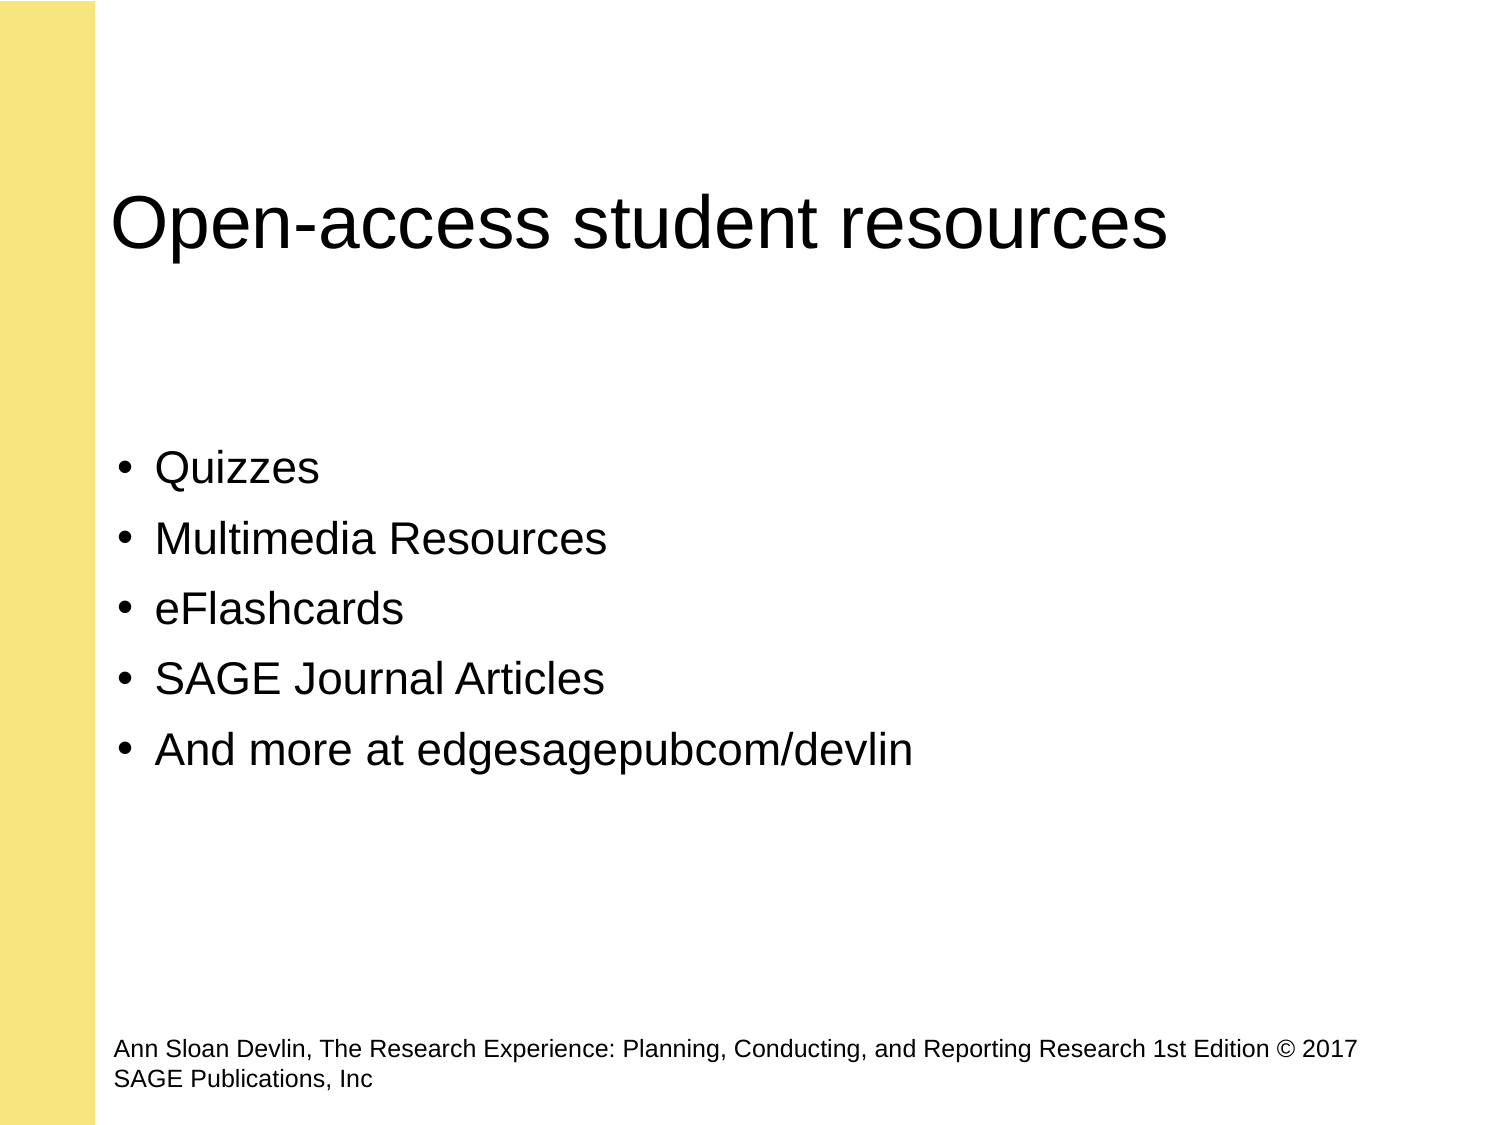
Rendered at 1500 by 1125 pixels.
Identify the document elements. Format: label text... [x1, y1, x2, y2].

list Quizzes Multimedia Resources eFlashcards SAGE Journal Articles And more at edgesagepubcom/devlin [102, 436, 1121, 815]
title Open-access student resources [95, 153, 1196, 296]
picture [0, 1, 96, 1125]
